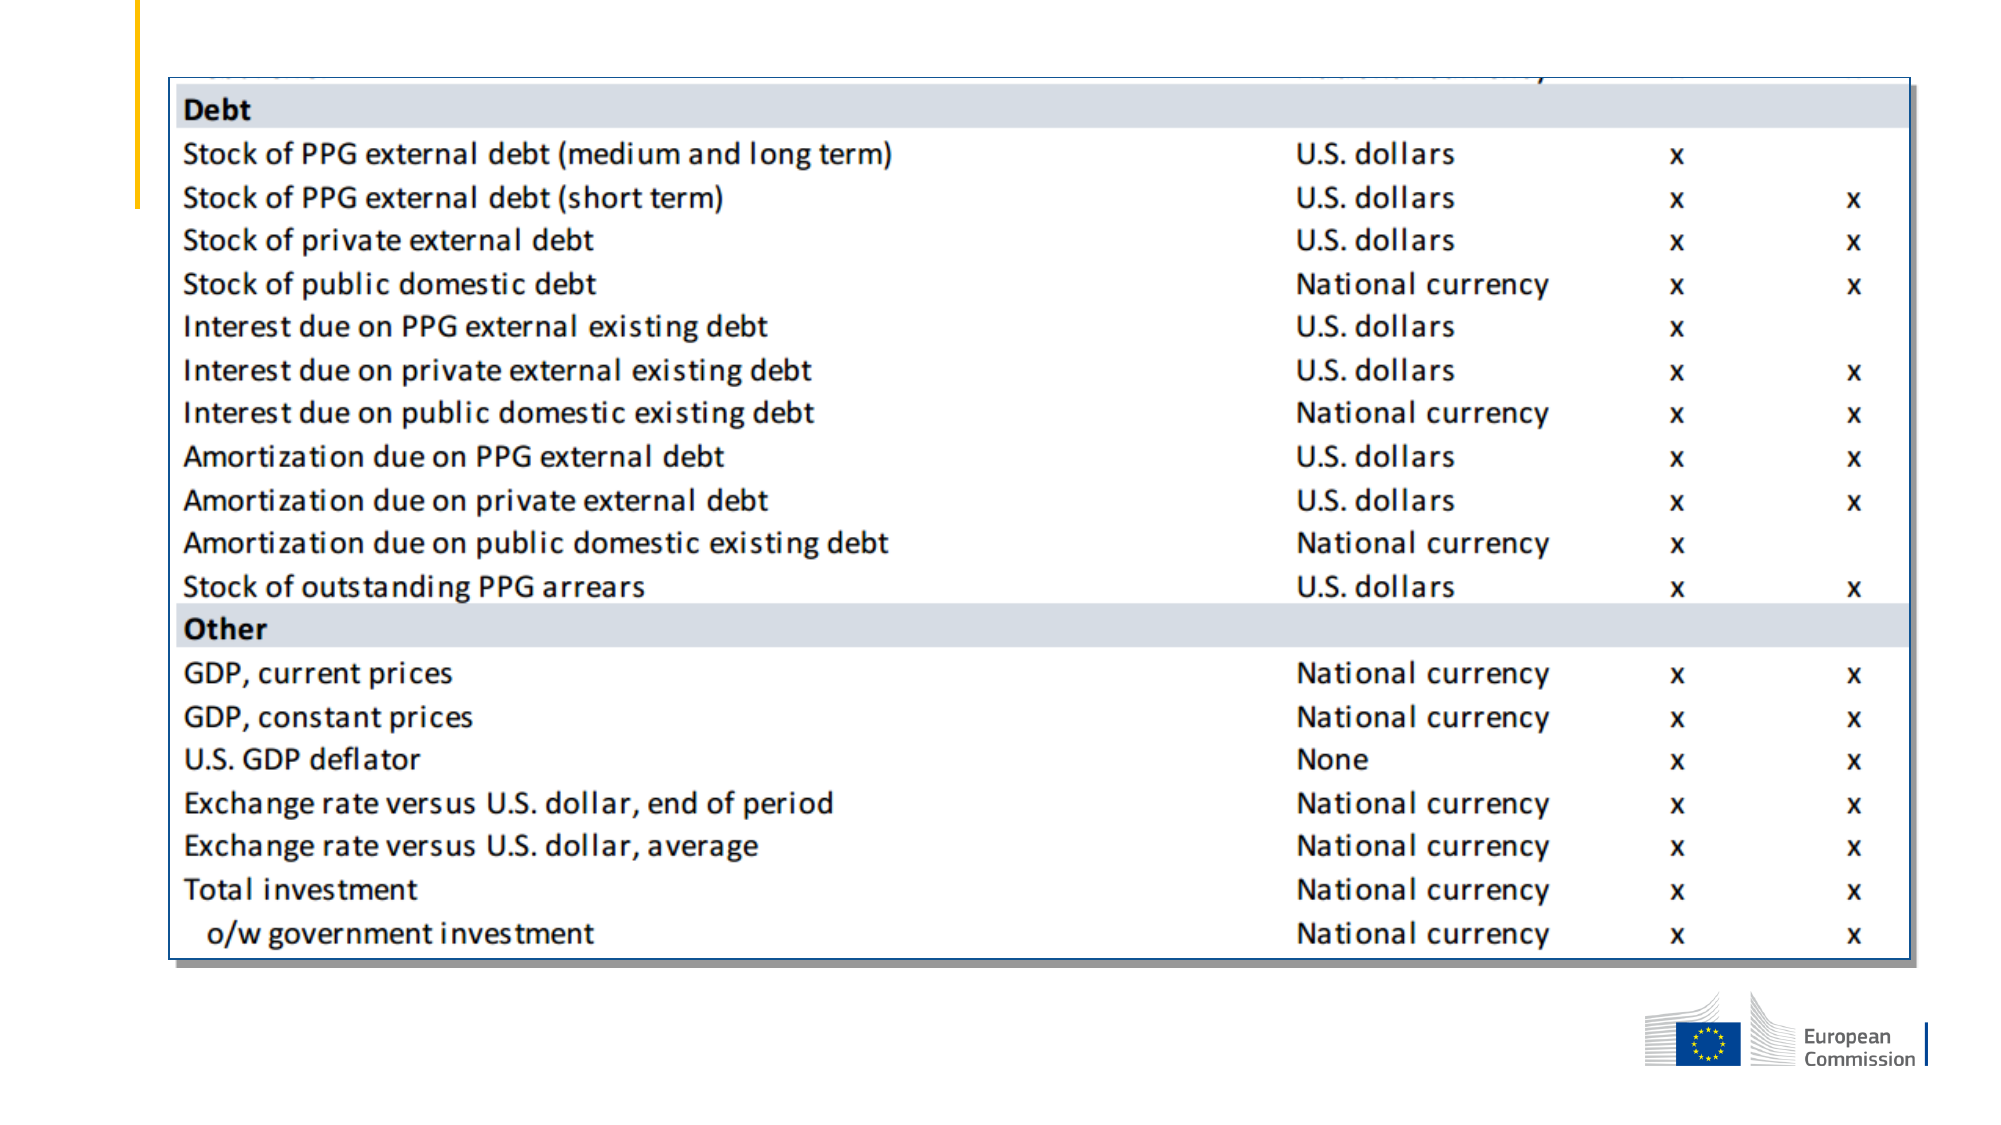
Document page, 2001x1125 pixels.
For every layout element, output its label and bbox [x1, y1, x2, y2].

picture [169, 78, 1910, 959]
picture [1645, 991, 1928, 1066]
